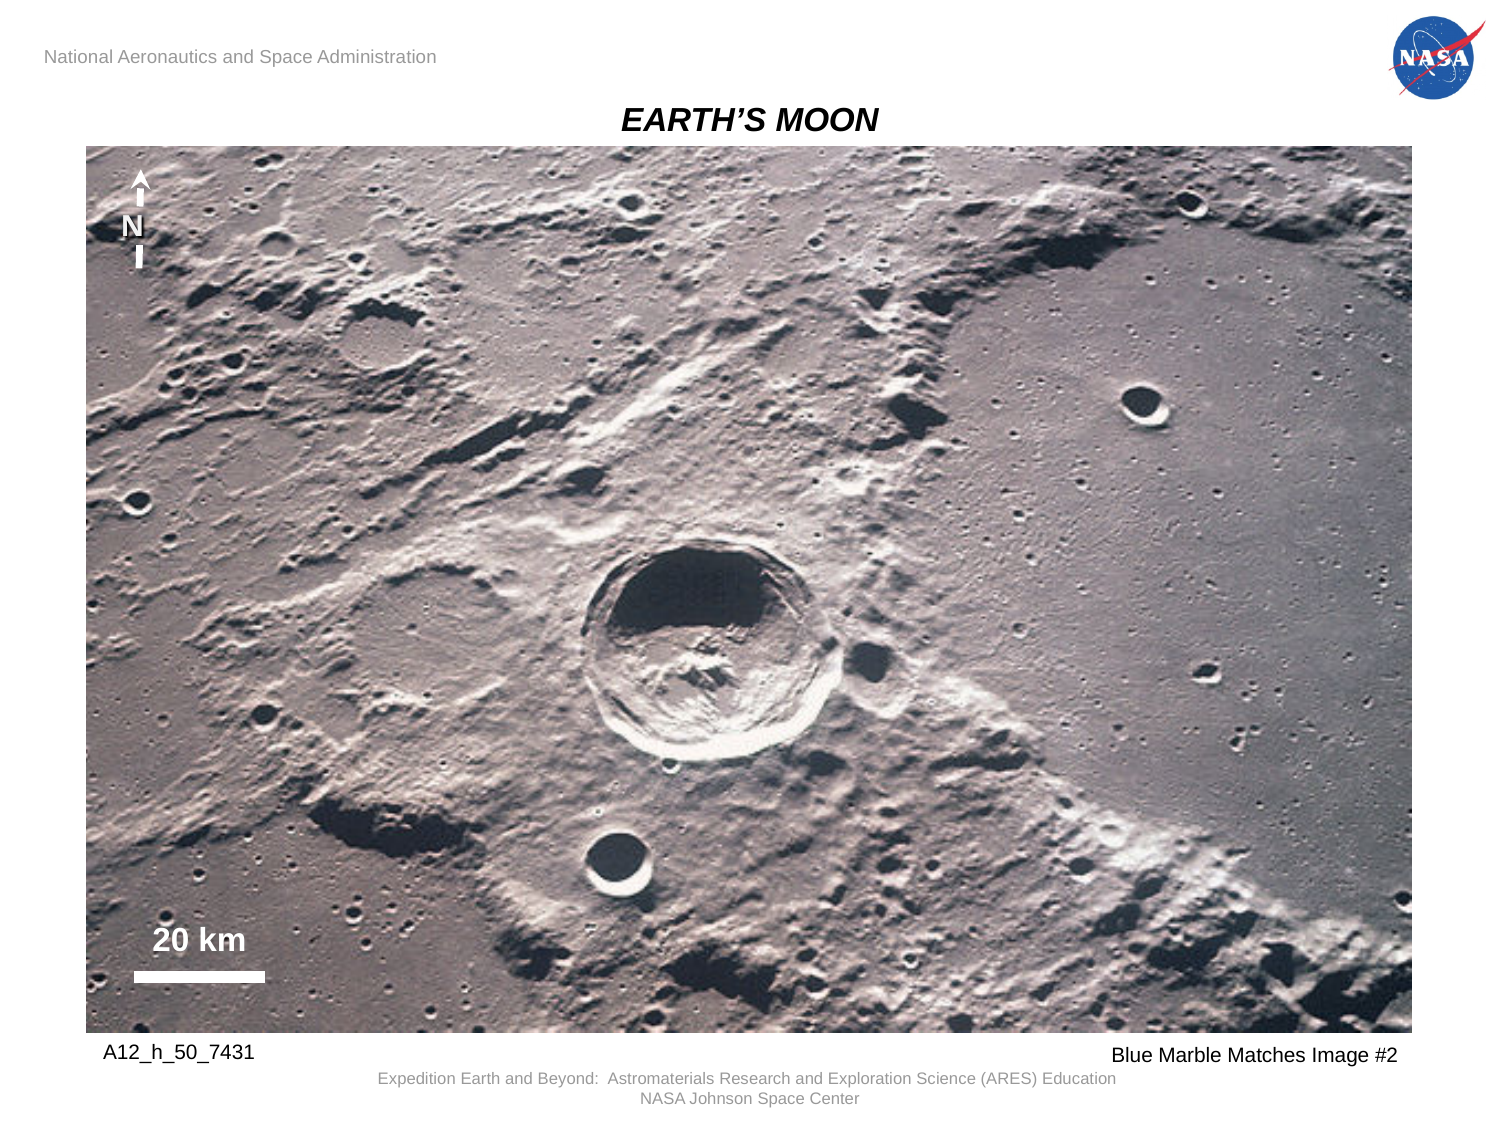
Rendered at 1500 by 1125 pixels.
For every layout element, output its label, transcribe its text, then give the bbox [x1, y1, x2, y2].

picture [1387, 15, 1486, 100]
text_box EARTH’S MOON [381, 91, 1119, 145]
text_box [85, 146, 1415, 1076]
